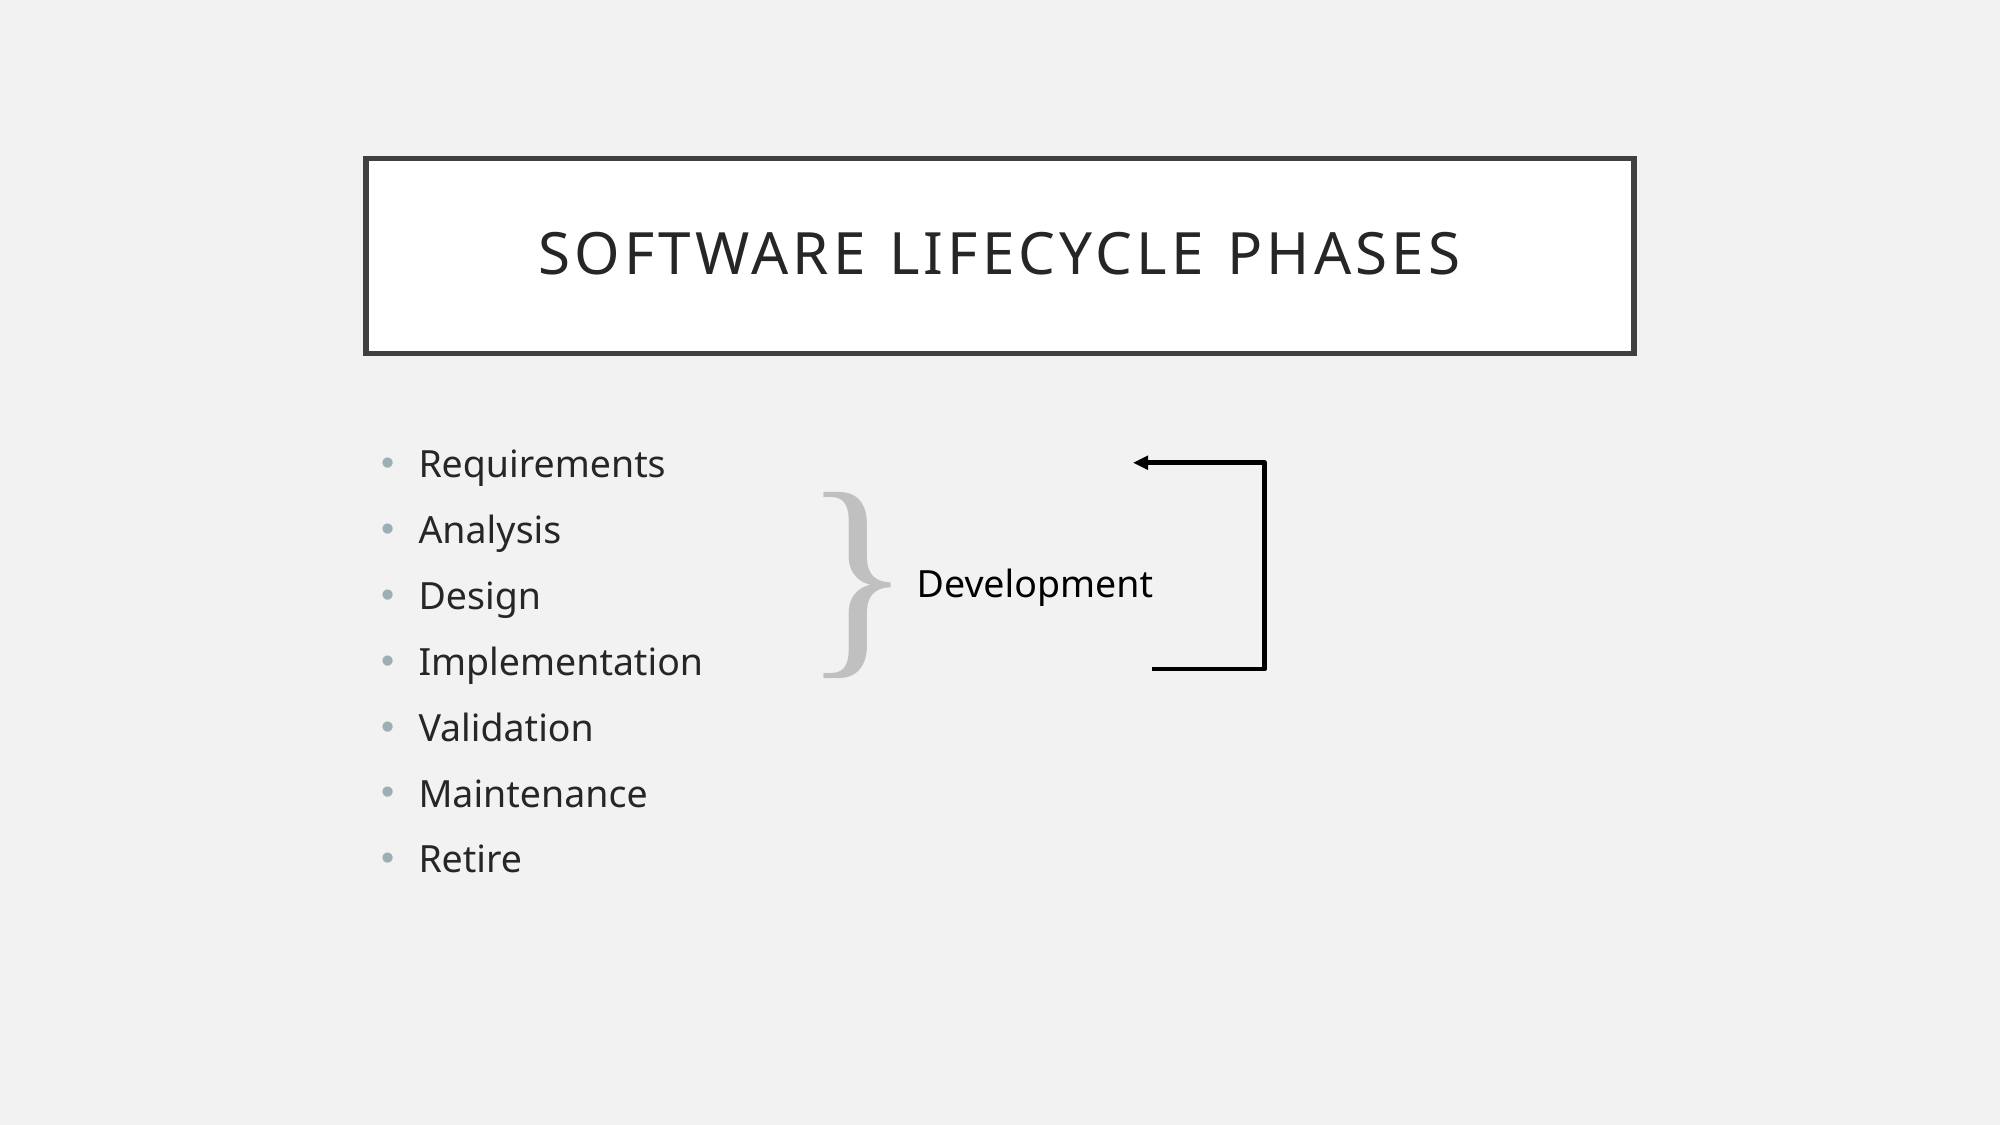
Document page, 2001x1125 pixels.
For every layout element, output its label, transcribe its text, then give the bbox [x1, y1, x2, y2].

text_box } [803, 423, 876, 695]
title Software LifeCycle Phases [363, 156, 1637, 356]
text_box Development [901, 552, 1169, 613]
list Requirements Analysis Design Implementation Validation Maintenance Retire [366, 432, 1634, 942]
text_box [1133, 456, 1266, 670]
